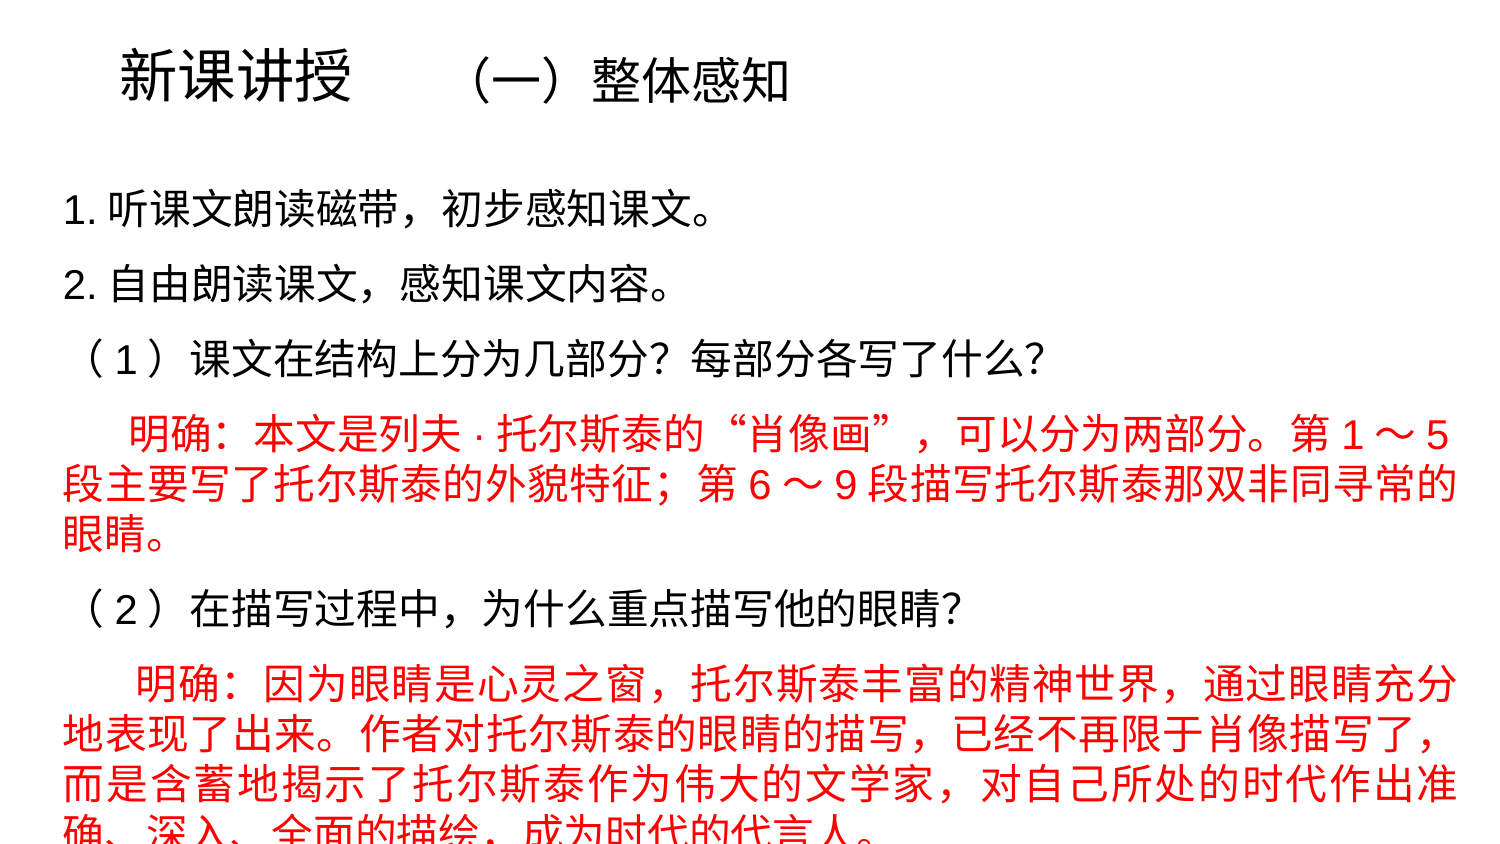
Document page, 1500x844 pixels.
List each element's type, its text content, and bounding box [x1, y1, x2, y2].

text_box （一）整体感知 [426, 23, 807, 117]
text_box 新课讲授 [105, 10, 368, 117]
text_box 1.听课文朗读磁带，初步感知课文。 2.自由朗读课文，感知课文内容。 （1）课文在结构上分为几部分？每部分各写了什么？ 明确：本文是列夫·托尔斯泰的“肖像画”，可以分为两部分。第1～5段主要写了托尔斯泰的外貌特征；第6～9段描写托尔斯泰那双非同寻常的眼睛。 （2）在描写过程中，为什么重点描写他的眼睛？ 明确：因为眼睛是心灵之窗，托尔斯泰丰富的精神世界，通过眼睛充分地表现了出来。作者对托尔斯泰的眼睛的描写，已经不再限于肖像描写了，而是含蓄地揭示了托尔斯泰作为伟大的文学家，对自己所处的时代作出准确、深入、全面的描绘，成为时代的代言人。 [48, 175, 1474, 844]
